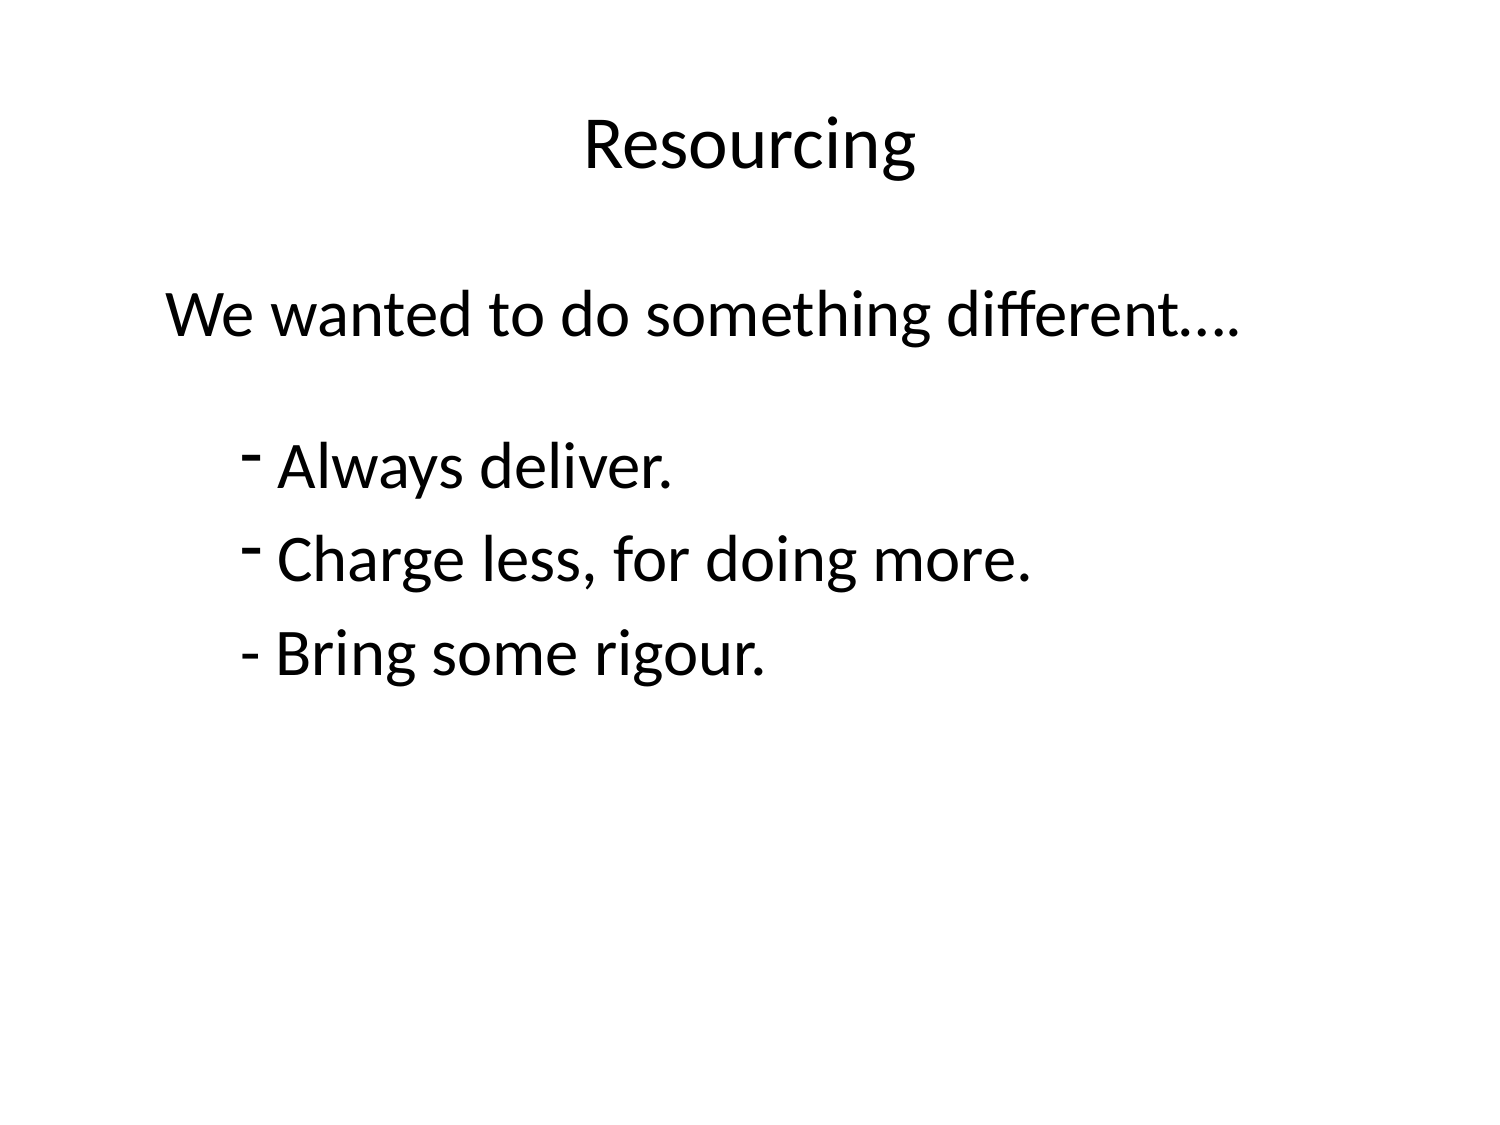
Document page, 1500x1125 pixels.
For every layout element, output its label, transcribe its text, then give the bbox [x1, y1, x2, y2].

title Resourcing [75, 45, 1425, 233]
list We wanted to do something different…. Always deliver. Charge less, for doing more. - Bring some rigour. [75, 262, 1425, 1005]
